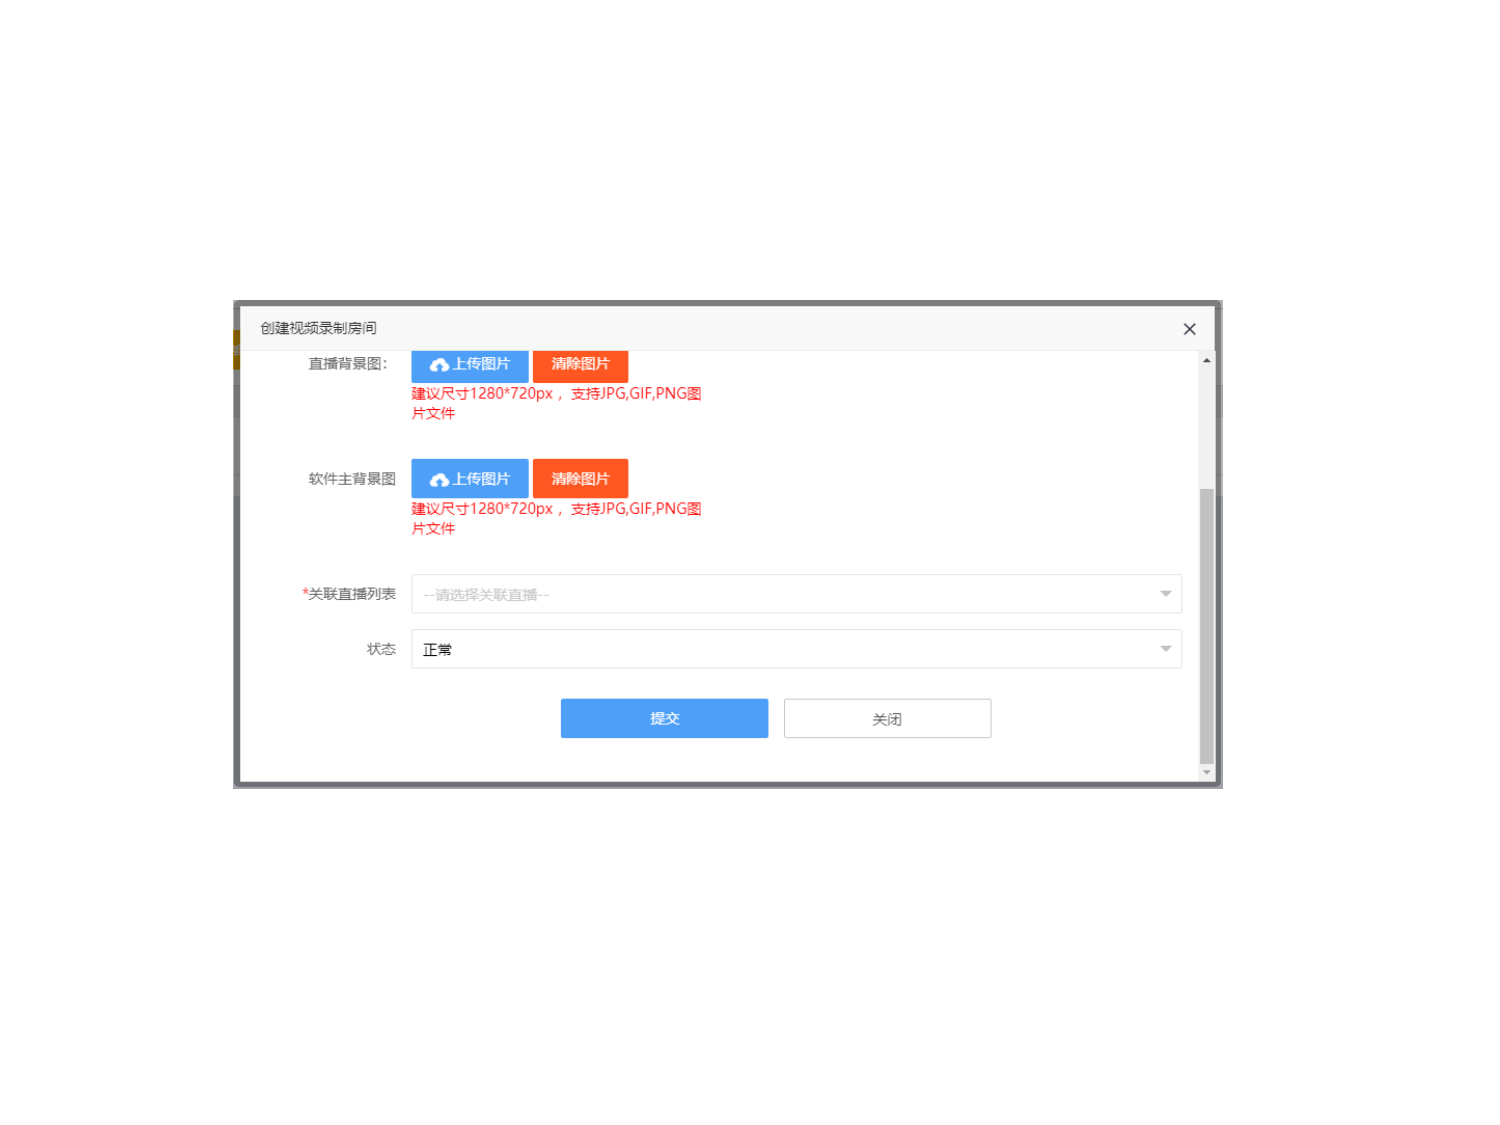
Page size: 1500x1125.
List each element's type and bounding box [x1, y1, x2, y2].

list [233, 300, 1223, 790]
